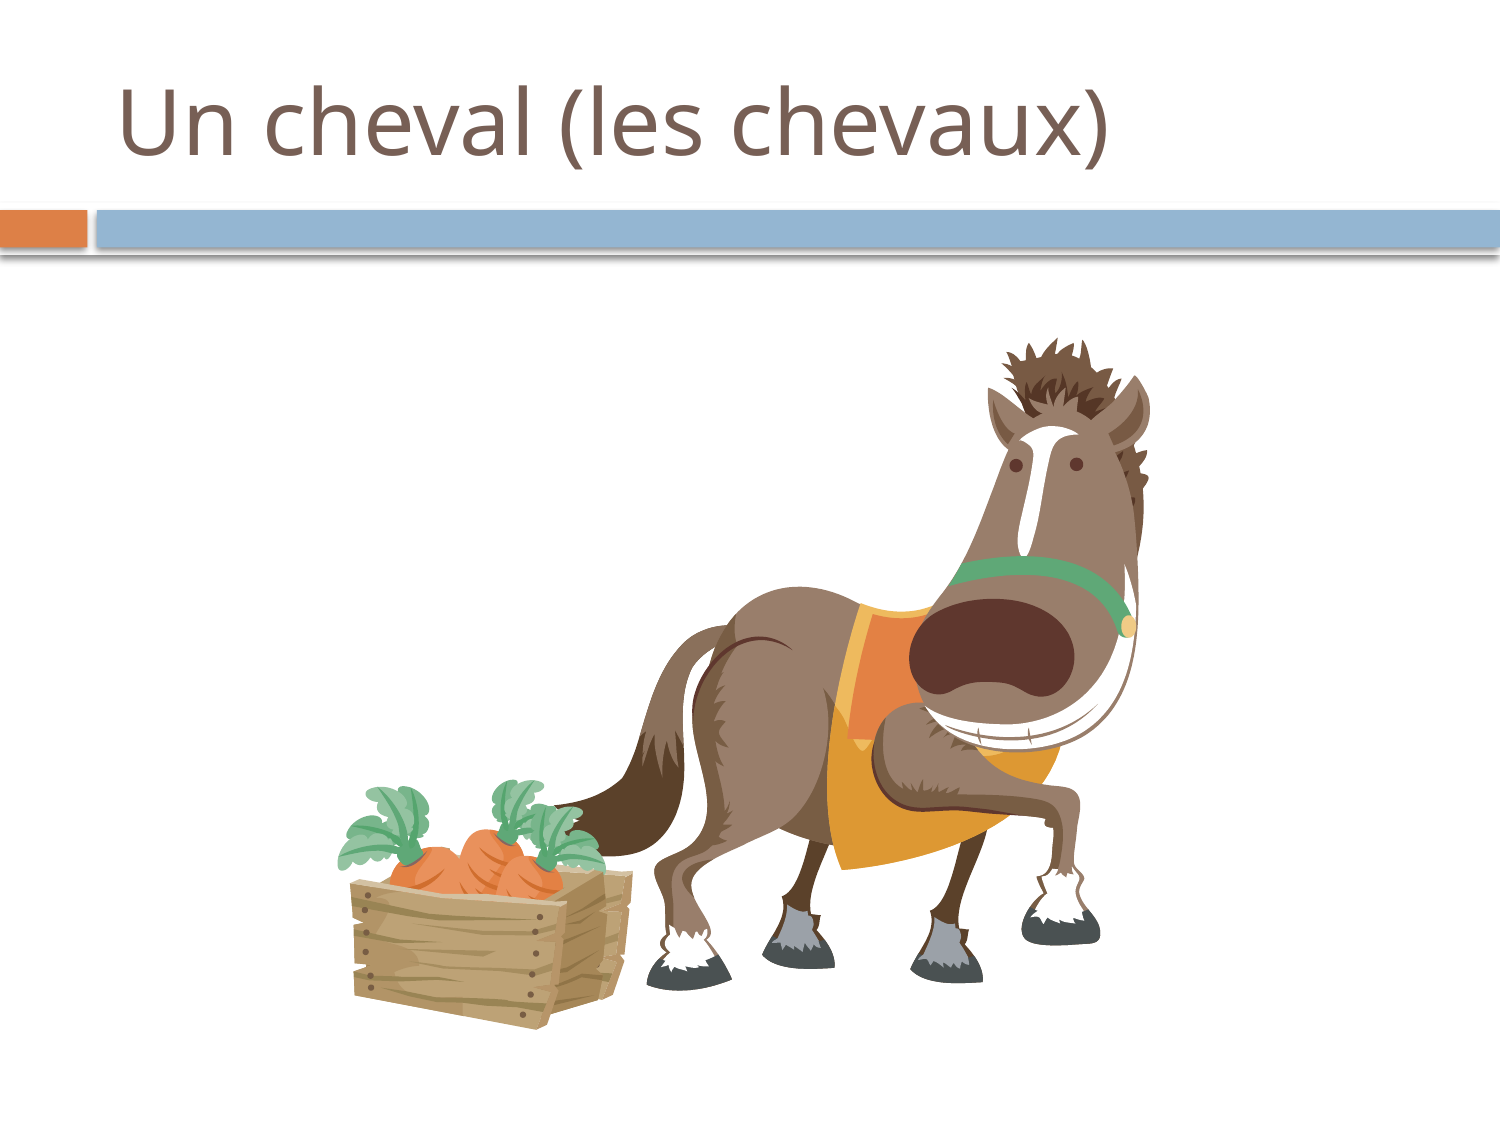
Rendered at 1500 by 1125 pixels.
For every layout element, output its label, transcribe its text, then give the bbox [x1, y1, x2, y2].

title Un cheval (les chevaux) [100, 37, 1438, 200]
picture [337, 337, 1151, 1031]
